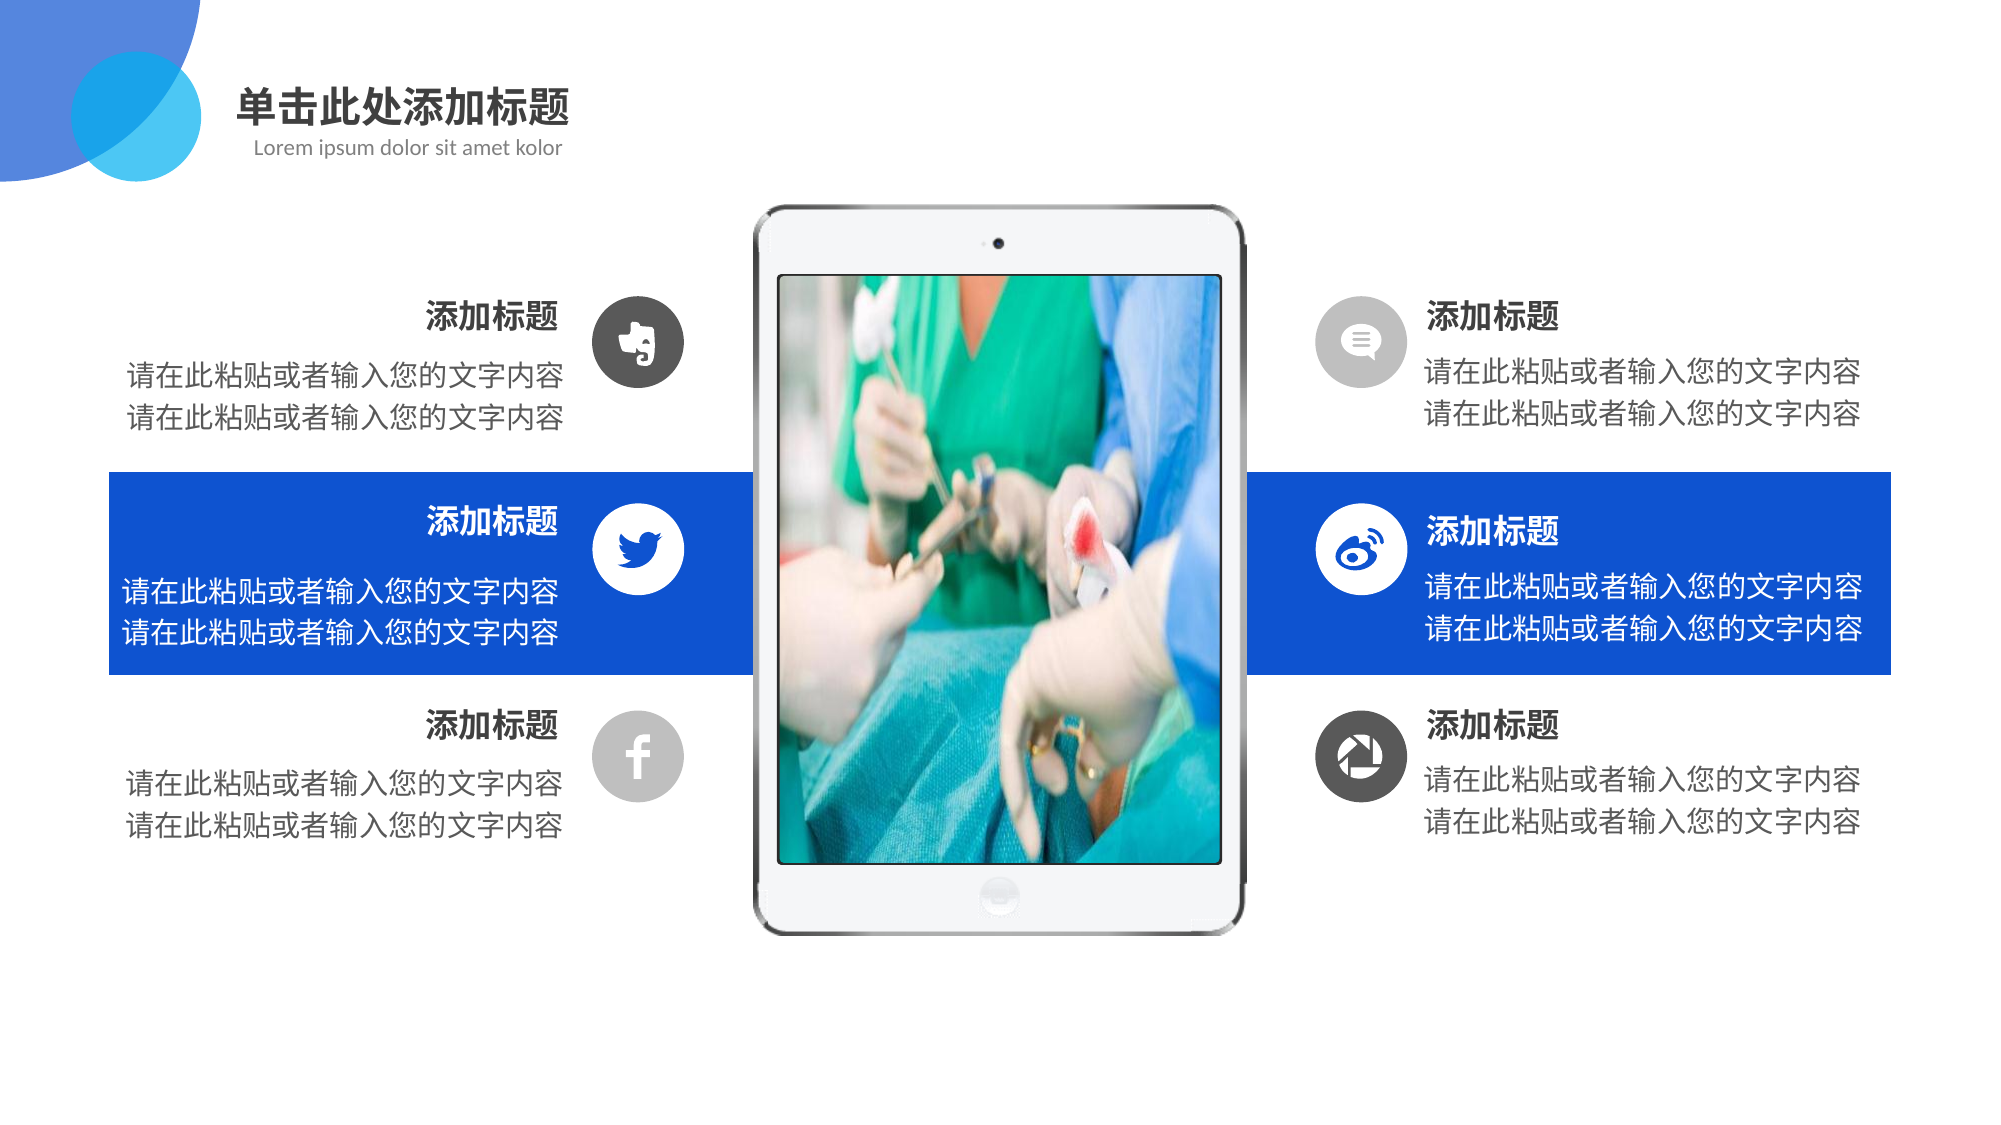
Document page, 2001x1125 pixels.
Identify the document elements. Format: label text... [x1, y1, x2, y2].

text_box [1315, 503, 1407, 596]
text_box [592, 503, 685, 596]
text_box [111, 473, 753, 674]
text_box 单击此处添加标题 [220, 73, 585, 139]
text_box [592, 296, 684, 388]
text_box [1407, 696, 1882, 846]
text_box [102, 288, 580, 442]
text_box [102, 696, 579, 850]
text_box [1247, 473, 1889, 674]
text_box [1407, 503, 1899, 654]
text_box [1315, 296, 1407, 388]
text_box [0, 0, 202, 183]
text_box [102, 492, 575, 658]
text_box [1407, 288, 1882, 438]
text_box Lorem ipsum dolor sit amet kolor [239, 125, 579, 168]
text_box [70, 50, 203, 183]
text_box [1315, 710, 1407, 803]
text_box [753, 204, 1247, 936]
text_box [592, 710, 684, 803]
